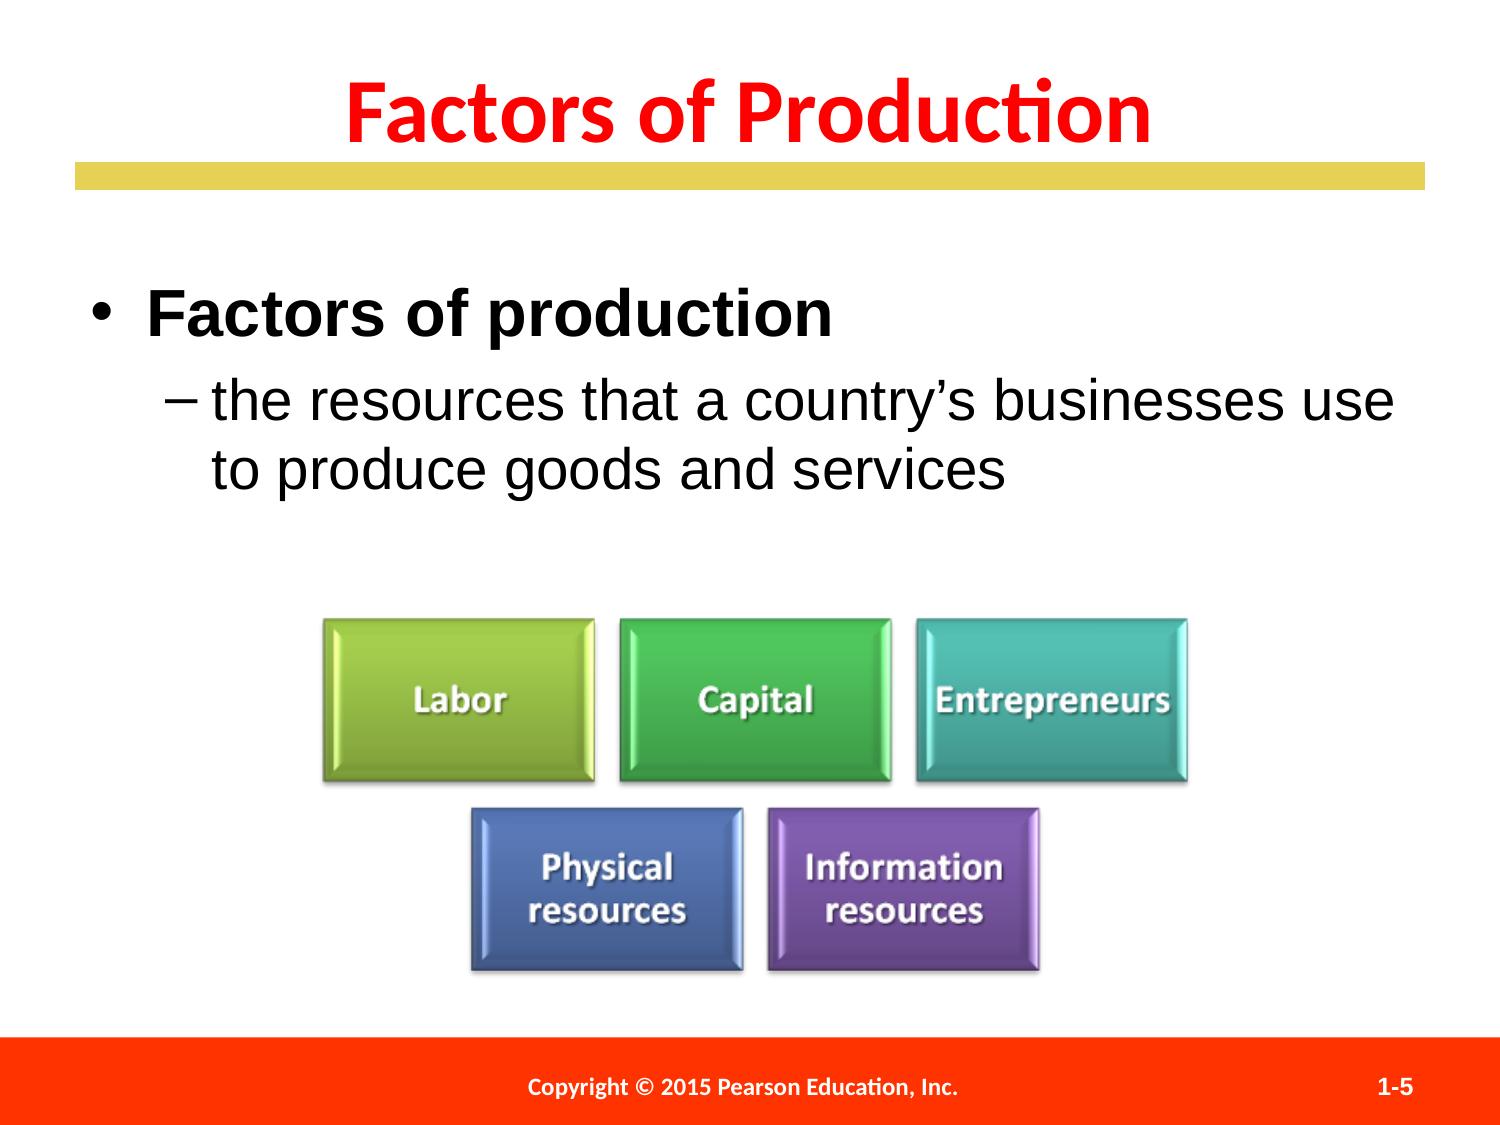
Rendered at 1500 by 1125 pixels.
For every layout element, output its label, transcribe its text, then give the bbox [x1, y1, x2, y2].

list Factors of production the resources that a country’s businesses use to produce goods and services [74, 262, 1426, 538]
picture [314, 548, 1211, 1044]
title Factors of Production [74, 12, 1426, 201]
